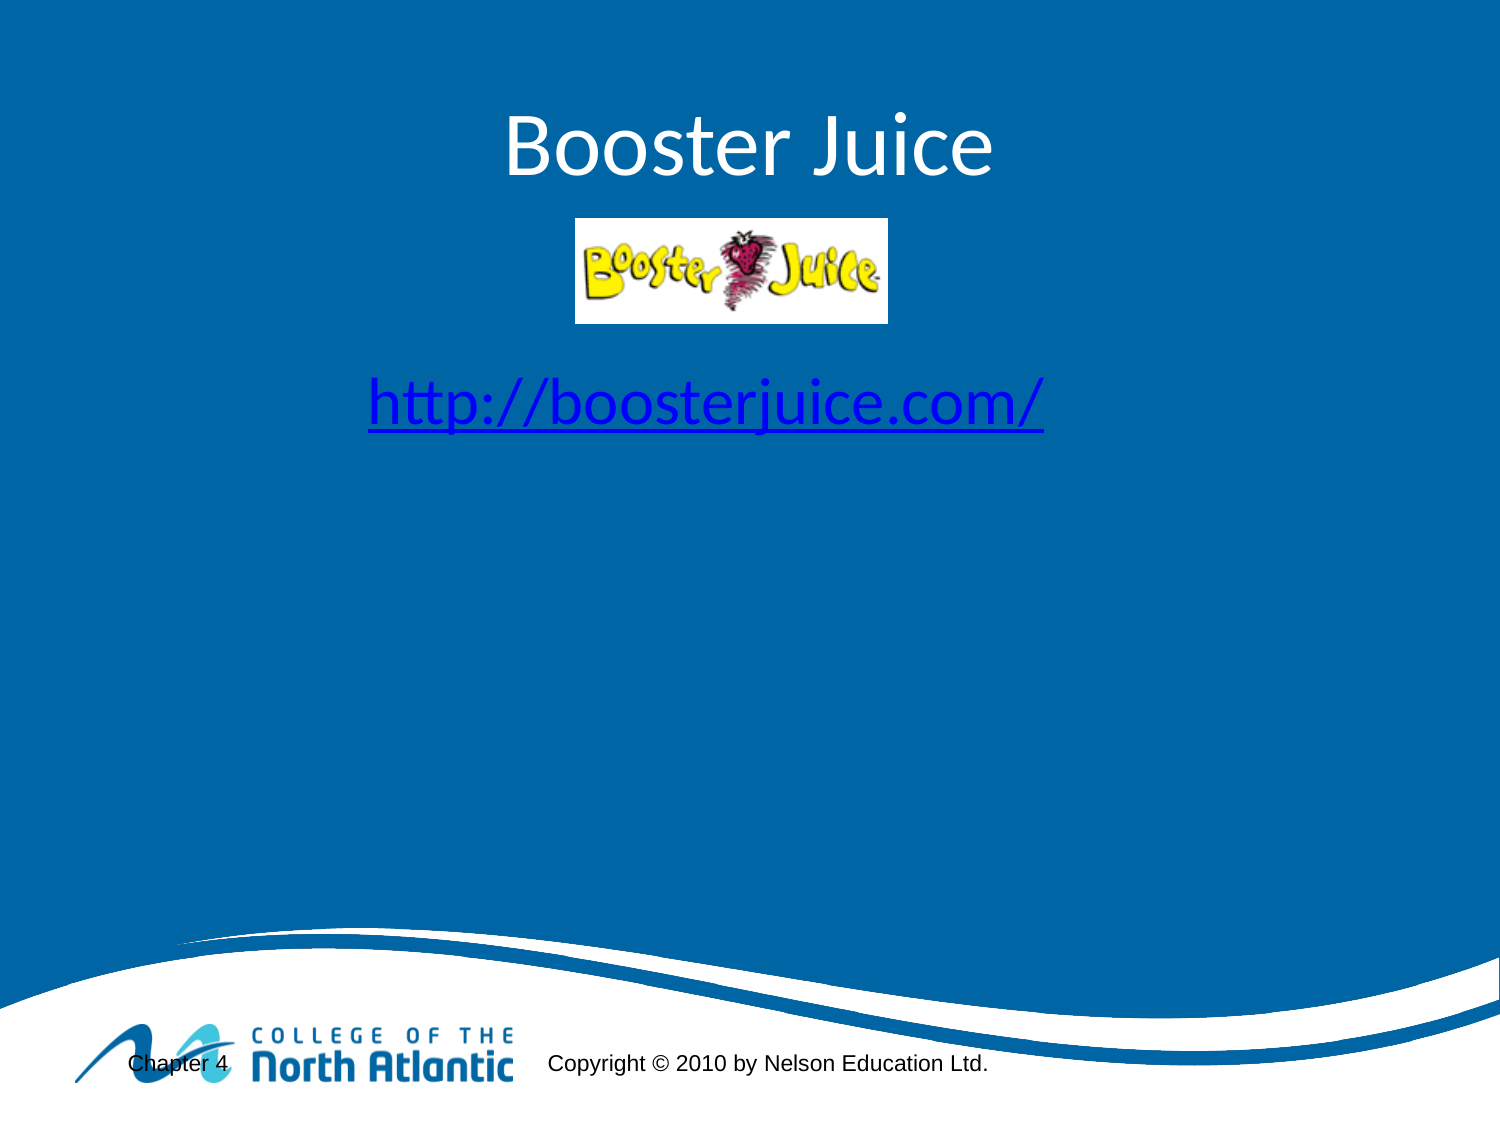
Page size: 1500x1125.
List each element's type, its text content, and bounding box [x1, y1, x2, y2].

list http://boosterjuice.com/ [137, 350, 1275, 850]
title Booster Juice [75, 45, 1425, 233]
picture [0, 928, 1500, 1125]
picture [574, 218, 888, 324]
